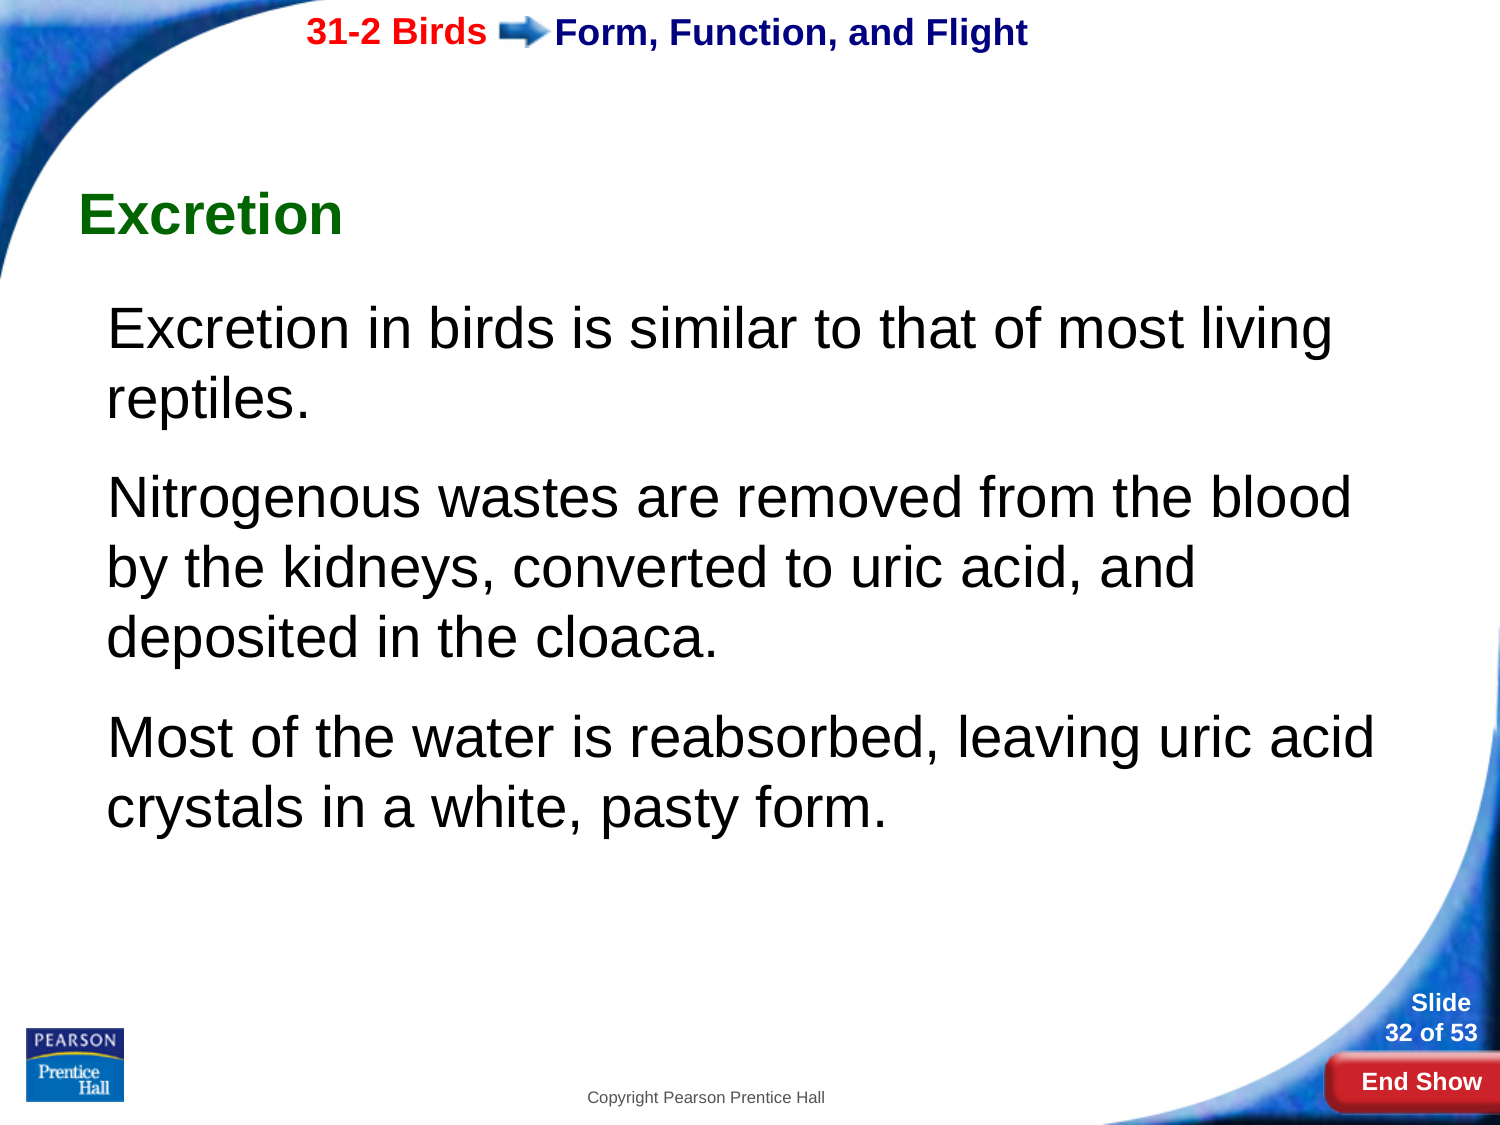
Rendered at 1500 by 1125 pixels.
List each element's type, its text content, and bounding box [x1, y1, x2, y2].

list Excretion Excretion in birds is similar to that of most living reptiles. Nitrogenous wastes are removed from the blood by the kidneys, converted to uric acid, and deposited in the cloaca. Most of the water is reabsorbed, leaving uric acid crystals in a white, pasty form. [44, 179, 1448, 976]
footer Copyright Pearson Prentice Hall [468, 1078, 945, 1105]
title Form, Function, and Flight [539, 0, 1209, 76]
picture [0, 0, 1500, 1125]
